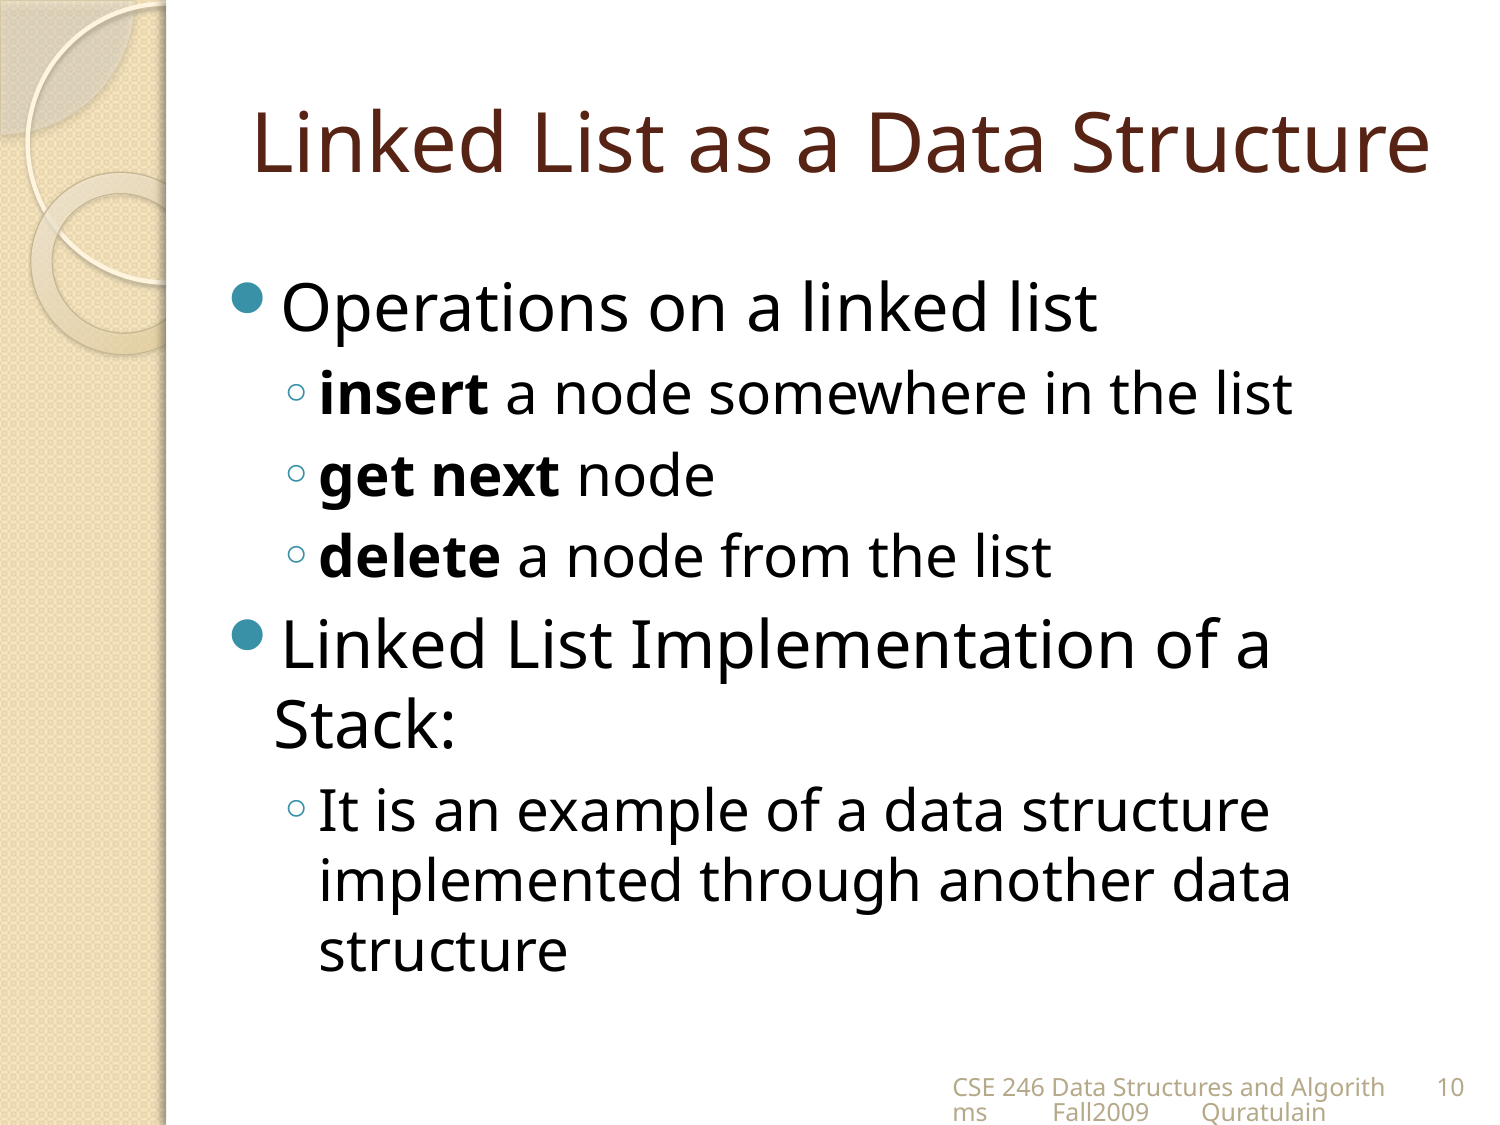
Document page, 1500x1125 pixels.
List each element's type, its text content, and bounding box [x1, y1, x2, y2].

footer CSE 246 Data Structures and Algorithms Fall2009 Quratulain [937, 1034, 1413, 1113]
slide_number 10 [1413, 1034, 1488, 1113]
title Linked List as a Data Structure [235, 45, 1466, 233]
list Operations on a linked list insert a node somewhere in the list get next node delete a node from the list Linked List Implementation of a Stack: It is an example of a data structure implemented through another data structure [199, 257, 1465, 1002]
